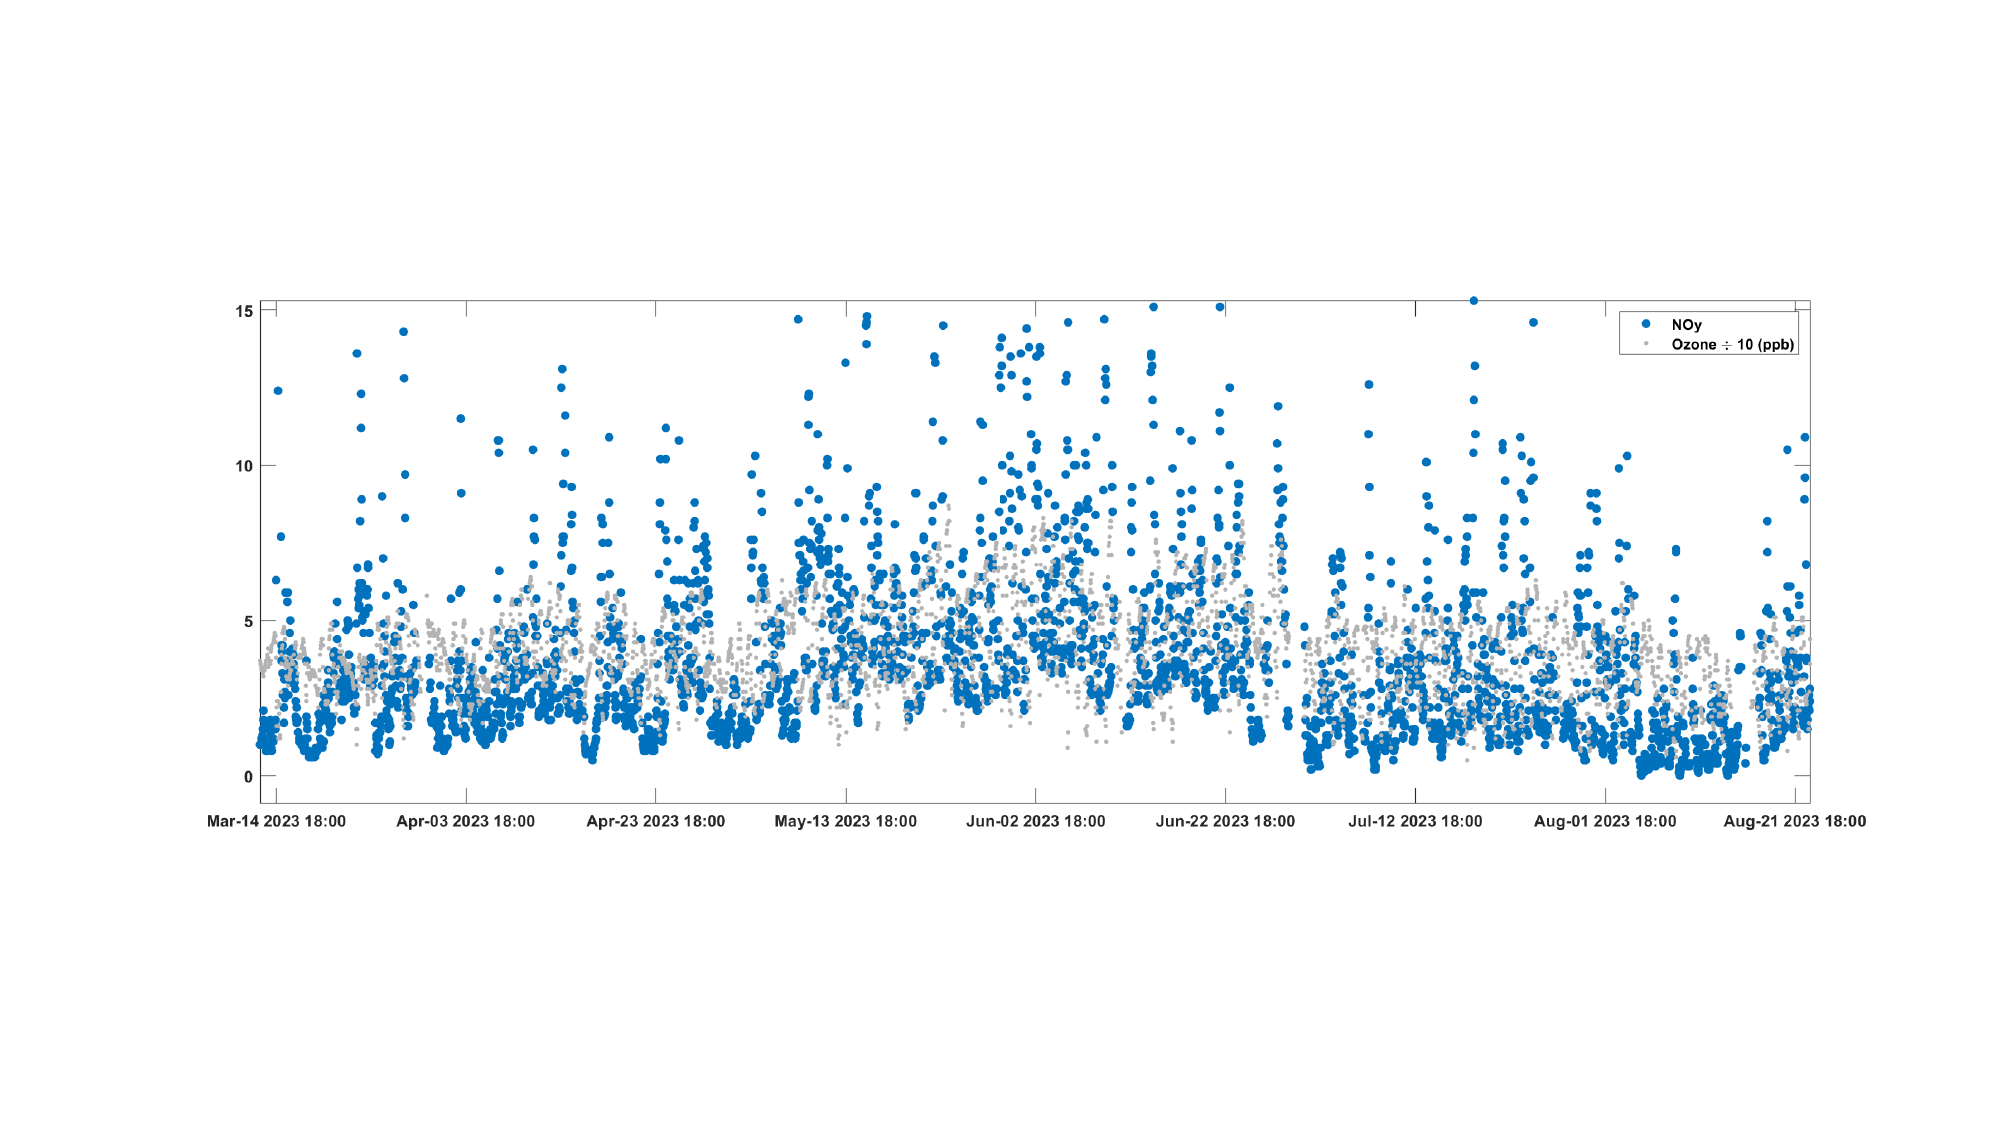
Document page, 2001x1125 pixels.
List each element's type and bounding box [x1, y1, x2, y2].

picture [0, 254, 2000, 871]
